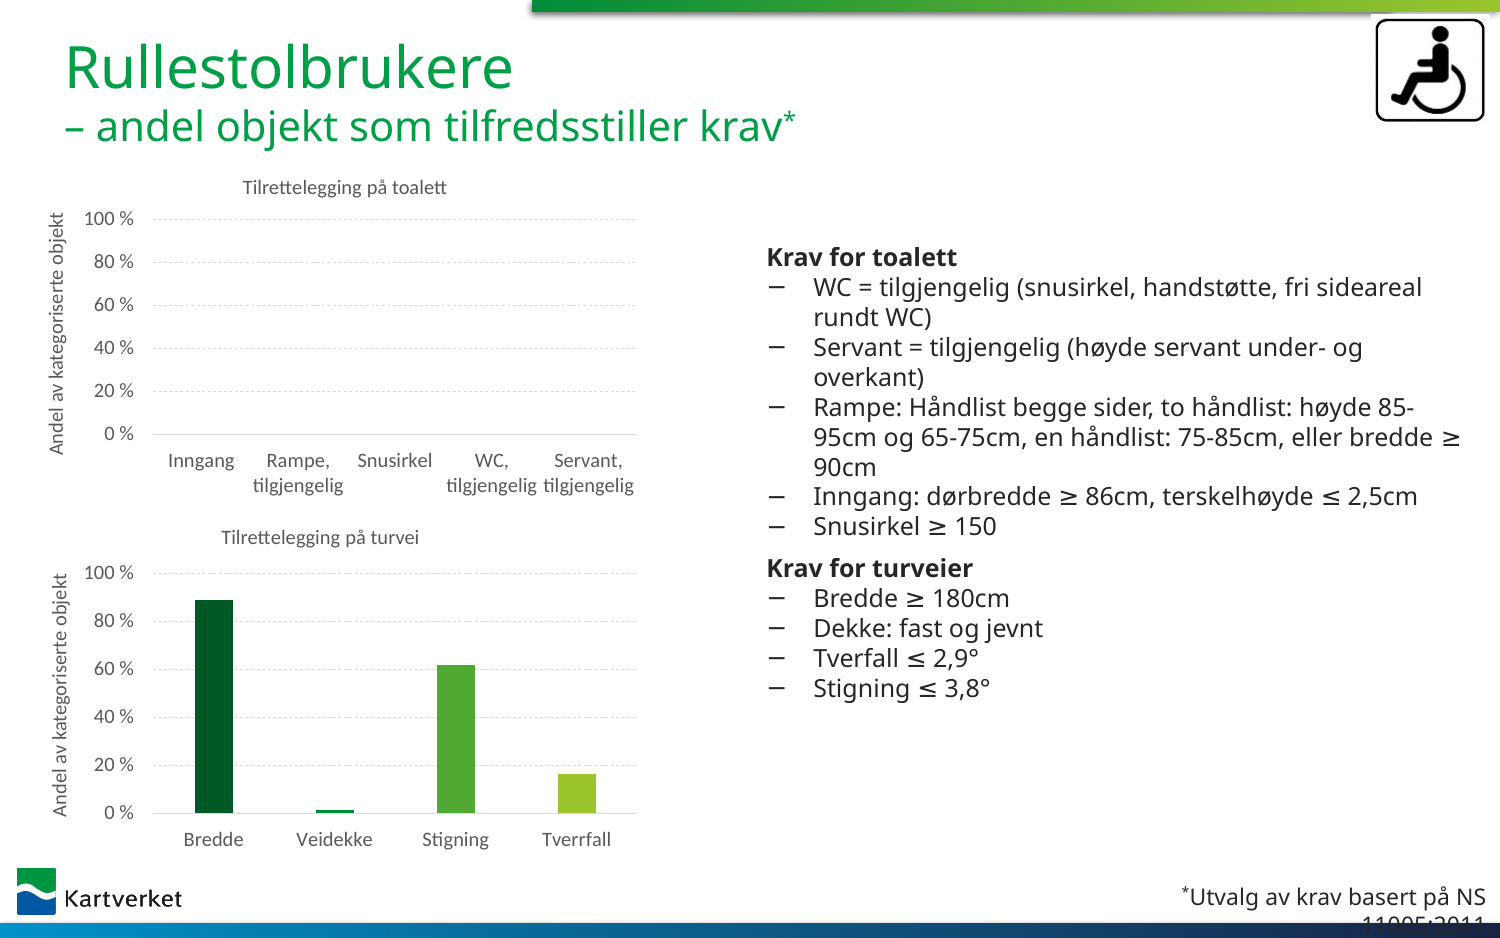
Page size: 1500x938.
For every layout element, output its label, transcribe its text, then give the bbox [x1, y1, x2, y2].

text_box *Utvalg av krav basert på NS 11005:2011 [1068, 873, 1500, 938]
text_box Krav for toalett WC = tilgjengelig (snusirkel, handstøtte, fri sideareal rundt WC) Servant = tilgjengelig (høyde servant under- og overkant) Rampe: Håndlist begge sider, to håndlist: høyde 85-95cm og 65-75cm, en håndlist: 75-85cm, eller bredde ≥ 90cm Inngang: dørbredde ≥ 86cm, terskelhøyde ≤ 2,5cm Snusirkel ≥ 150 [751, 234, 1483, 545]
picture [41, 166, 650, 505]
text_box Rullestolbrukere – andel objekt som tilfredsstiller krav* [49, 14, 1431, 158]
picture [41, 520, 650, 859]
text_box Krav for turveier Bredde ≥ 180cm Dekke: fast og jevnt Tverfall ≤ 2,9° Stigning ≤ 3,8° [751, 545, 1483, 710]
picture [1371, 13, 1491, 127]
